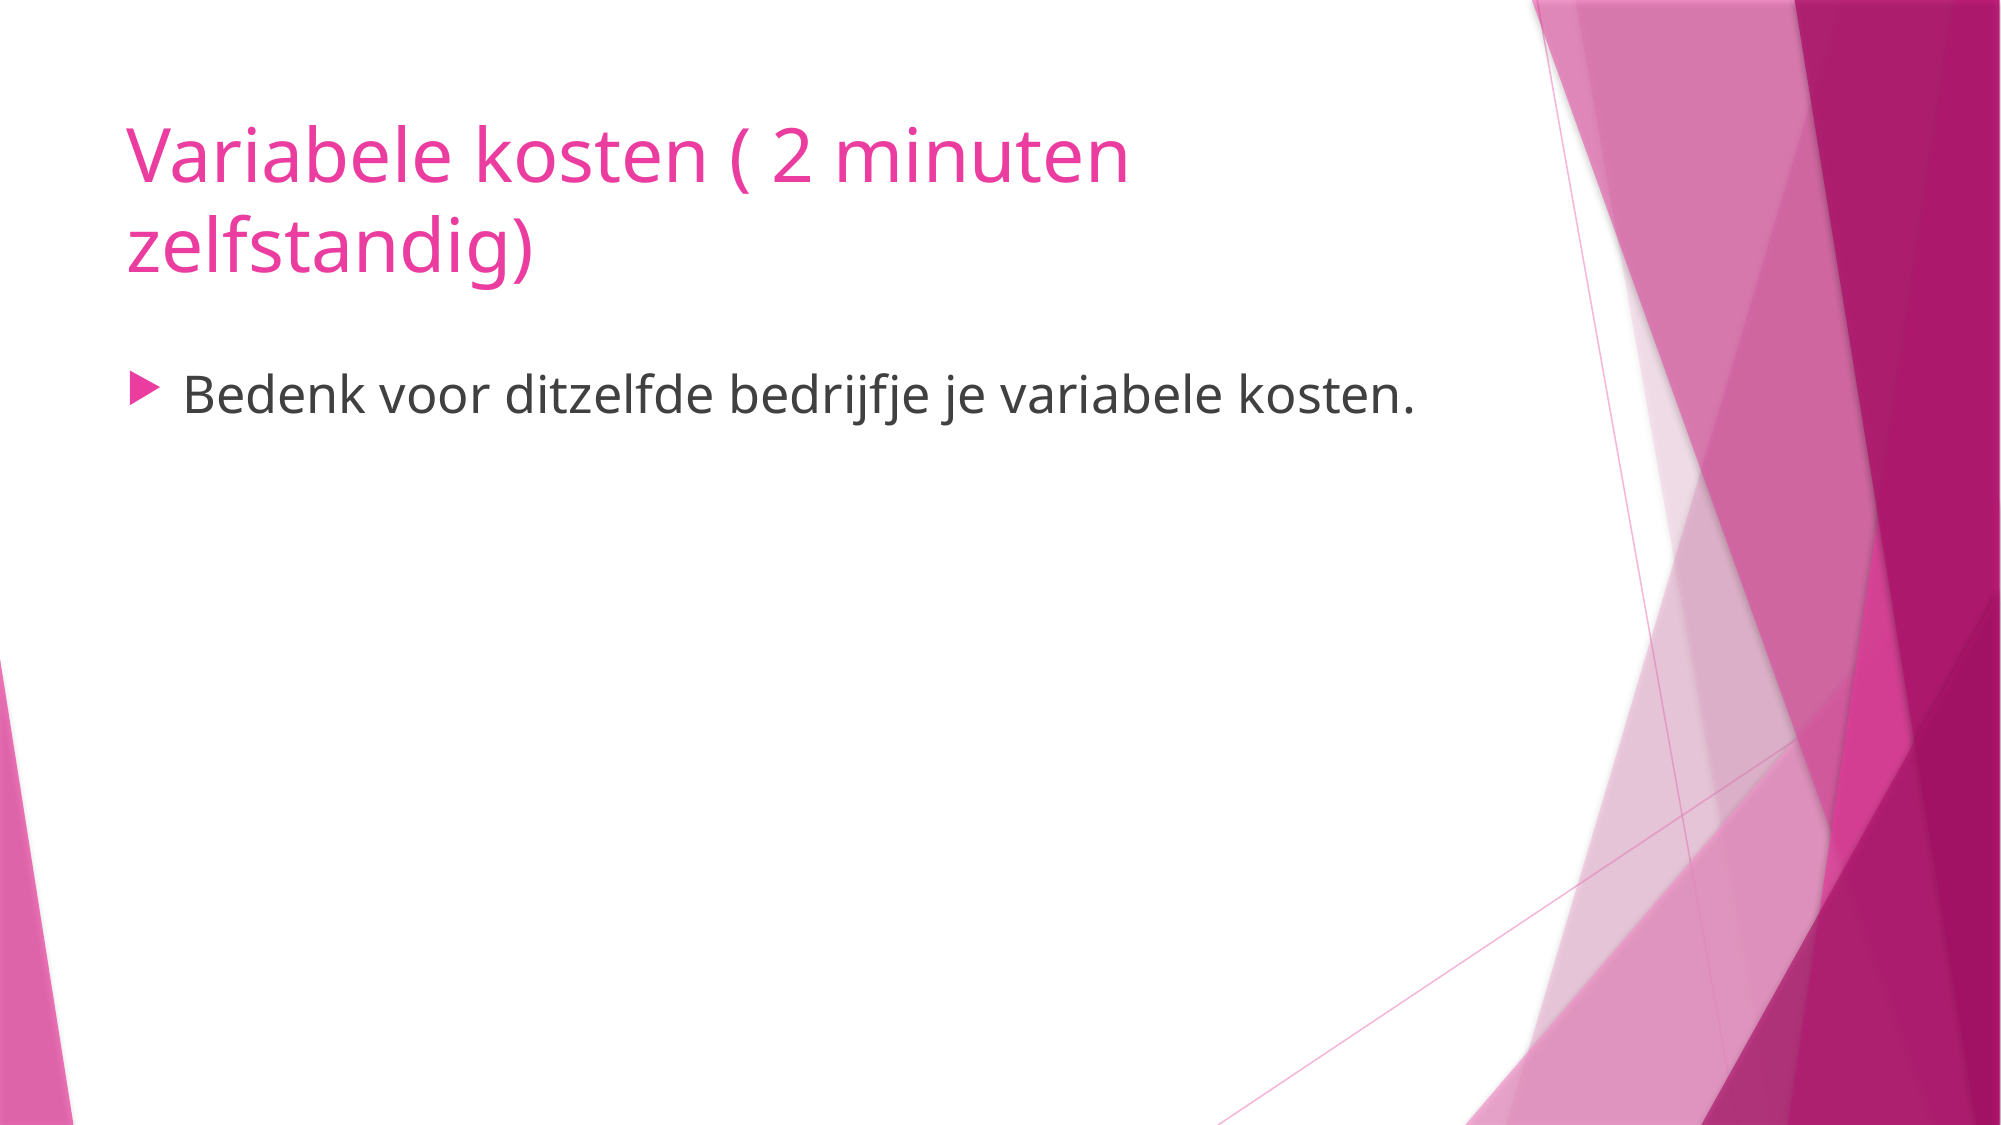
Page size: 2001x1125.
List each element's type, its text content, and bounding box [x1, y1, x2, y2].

list Bedenk voor ditzelfde bedrijfje je variabele kosten. [111, 354, 1522, 992]
title Variabele kosten ( 2 minuten zelfstandig) [111, 99, 1522, 317]
